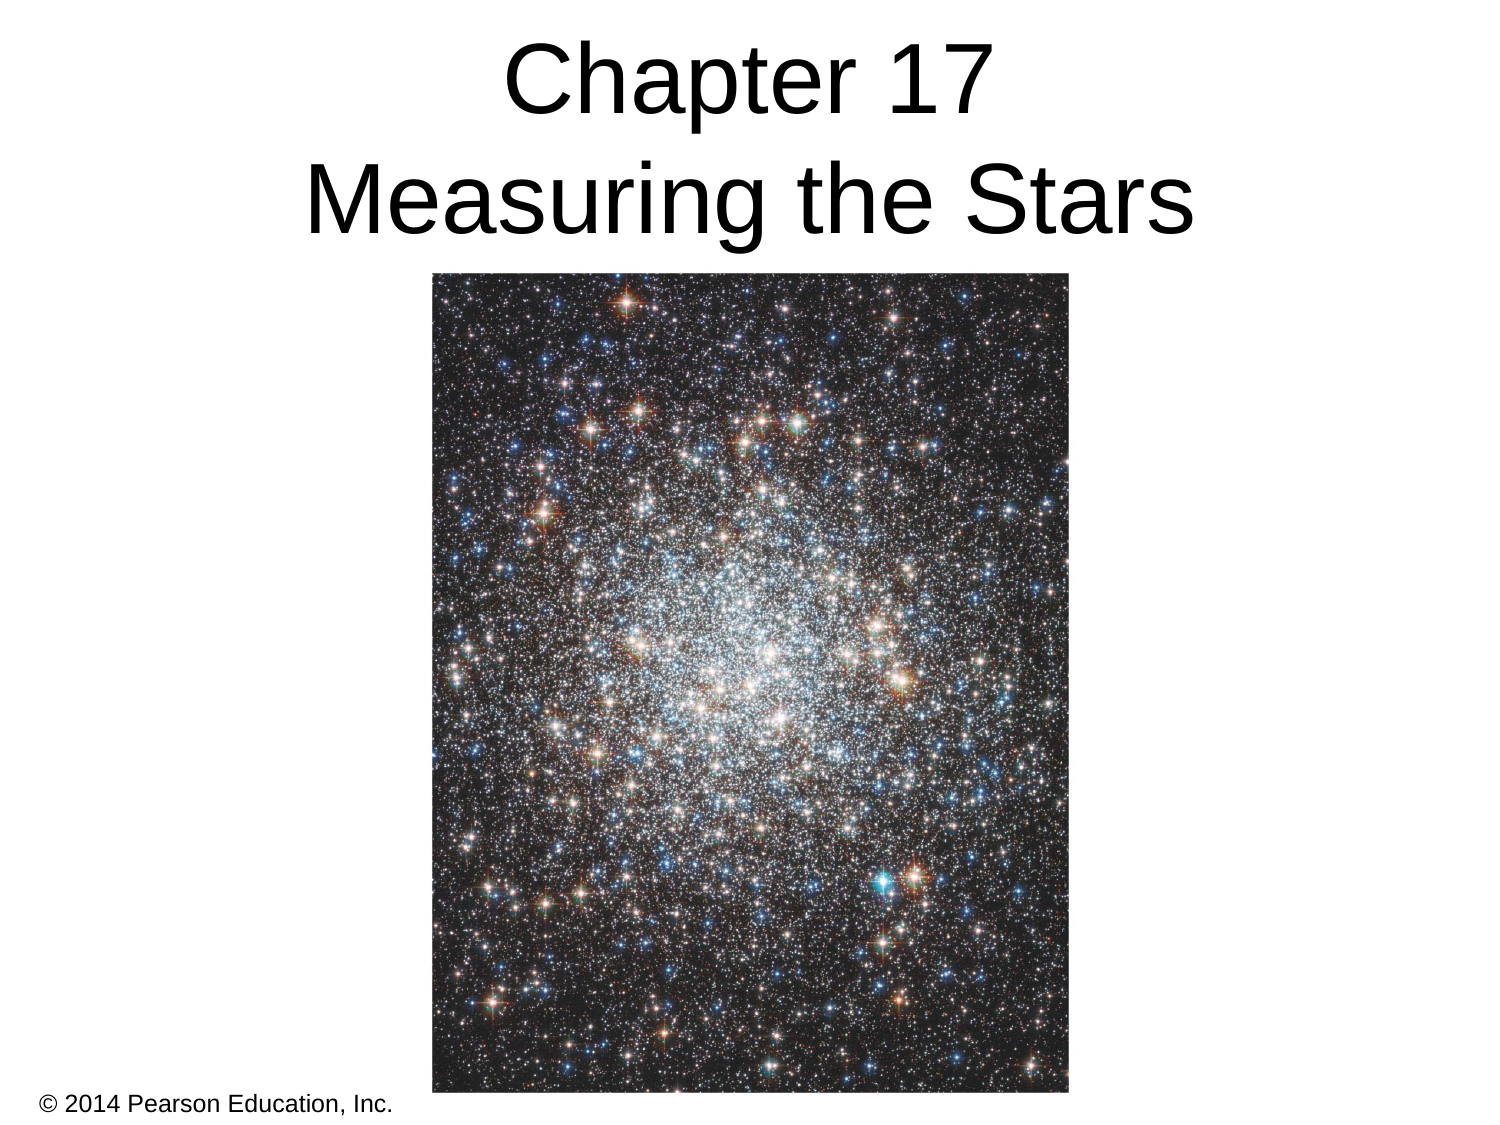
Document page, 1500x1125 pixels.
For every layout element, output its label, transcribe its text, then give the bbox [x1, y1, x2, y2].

picture [424, 265, 1076, 1101]
title Chapter 17 Measuring the Stars [75, 14, 1425, 252]
